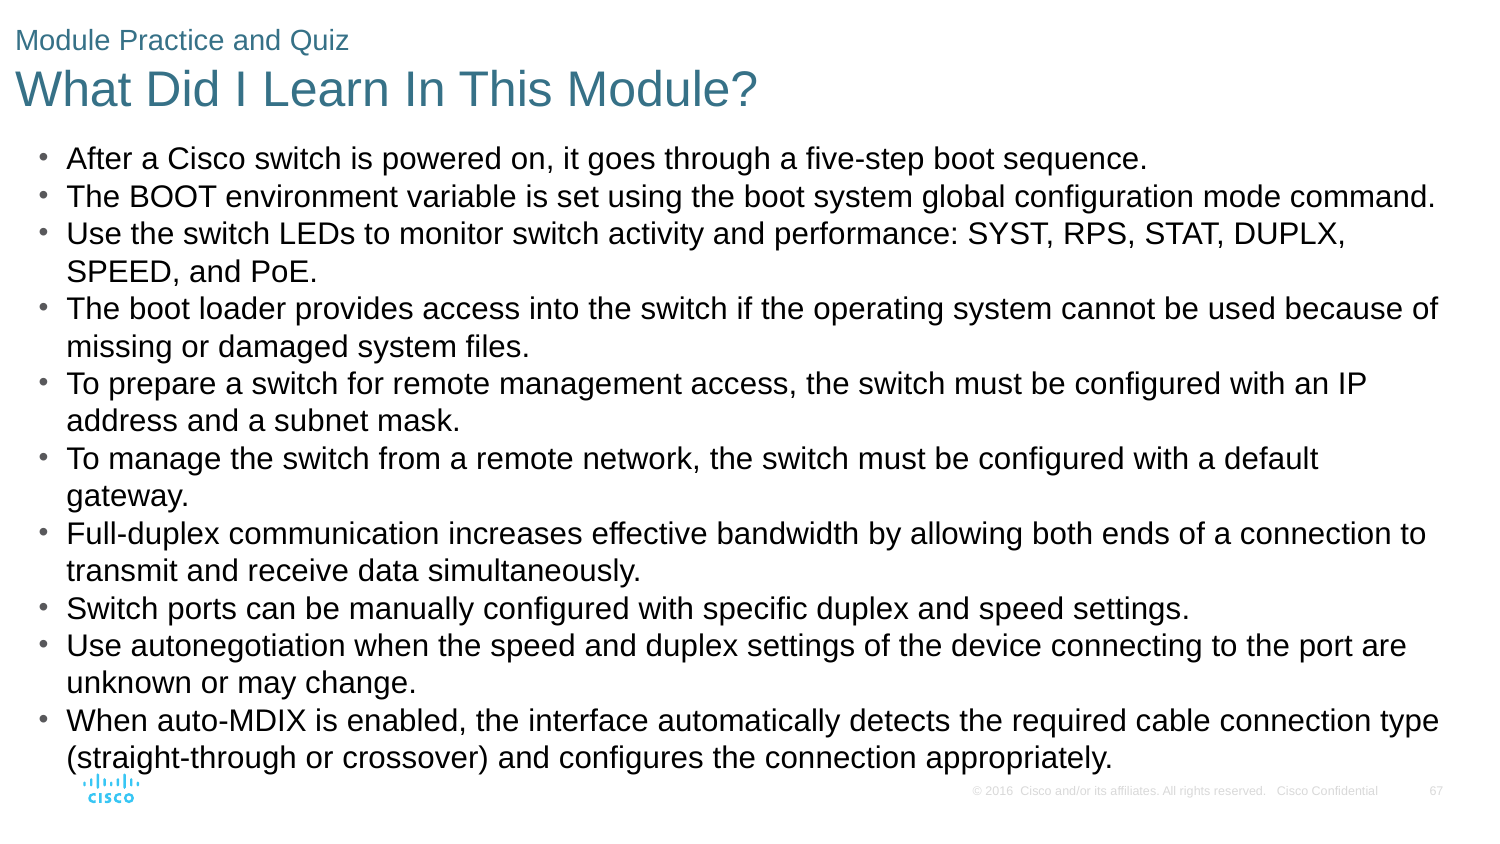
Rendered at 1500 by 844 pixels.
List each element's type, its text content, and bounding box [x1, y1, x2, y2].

title Module Practice and Quiz What Did I Learn In This Module? [0, 6, 1500, 131]
list After a Cisco switch is powered on, it goes through a five-step boot sequence. The BOOT environment variable is set using the boot system global configuration mode command. Use the switch LEDs to monitor switch activity and performance: SYST, RPS, STAT, DUPLX, SPEED, and PoE. The boot loader provides access into the switch if the operating system cannot be used because of missing or damaged system files. To prepare a switch for remote management access, the switch must be configured with an IP address and a subnet mask. To manage the switch from a remote network, the switch must be configured with a default gateway. Full-duplex communication increases effective bandwidth by allowing both ends of a connection to transmit and receive data simultaneously. Switch ports can be manually configured with specific duplex and speed settings. Use autonegotiation when the speed and duplex settings of the device connecting to the port are unknown or may change. When auto-MDIX is enabled, the interface automatically detects the required cable connection type (straight-through or crossover) and configures the connection appropriately. [23, 131, 1476, 813]
